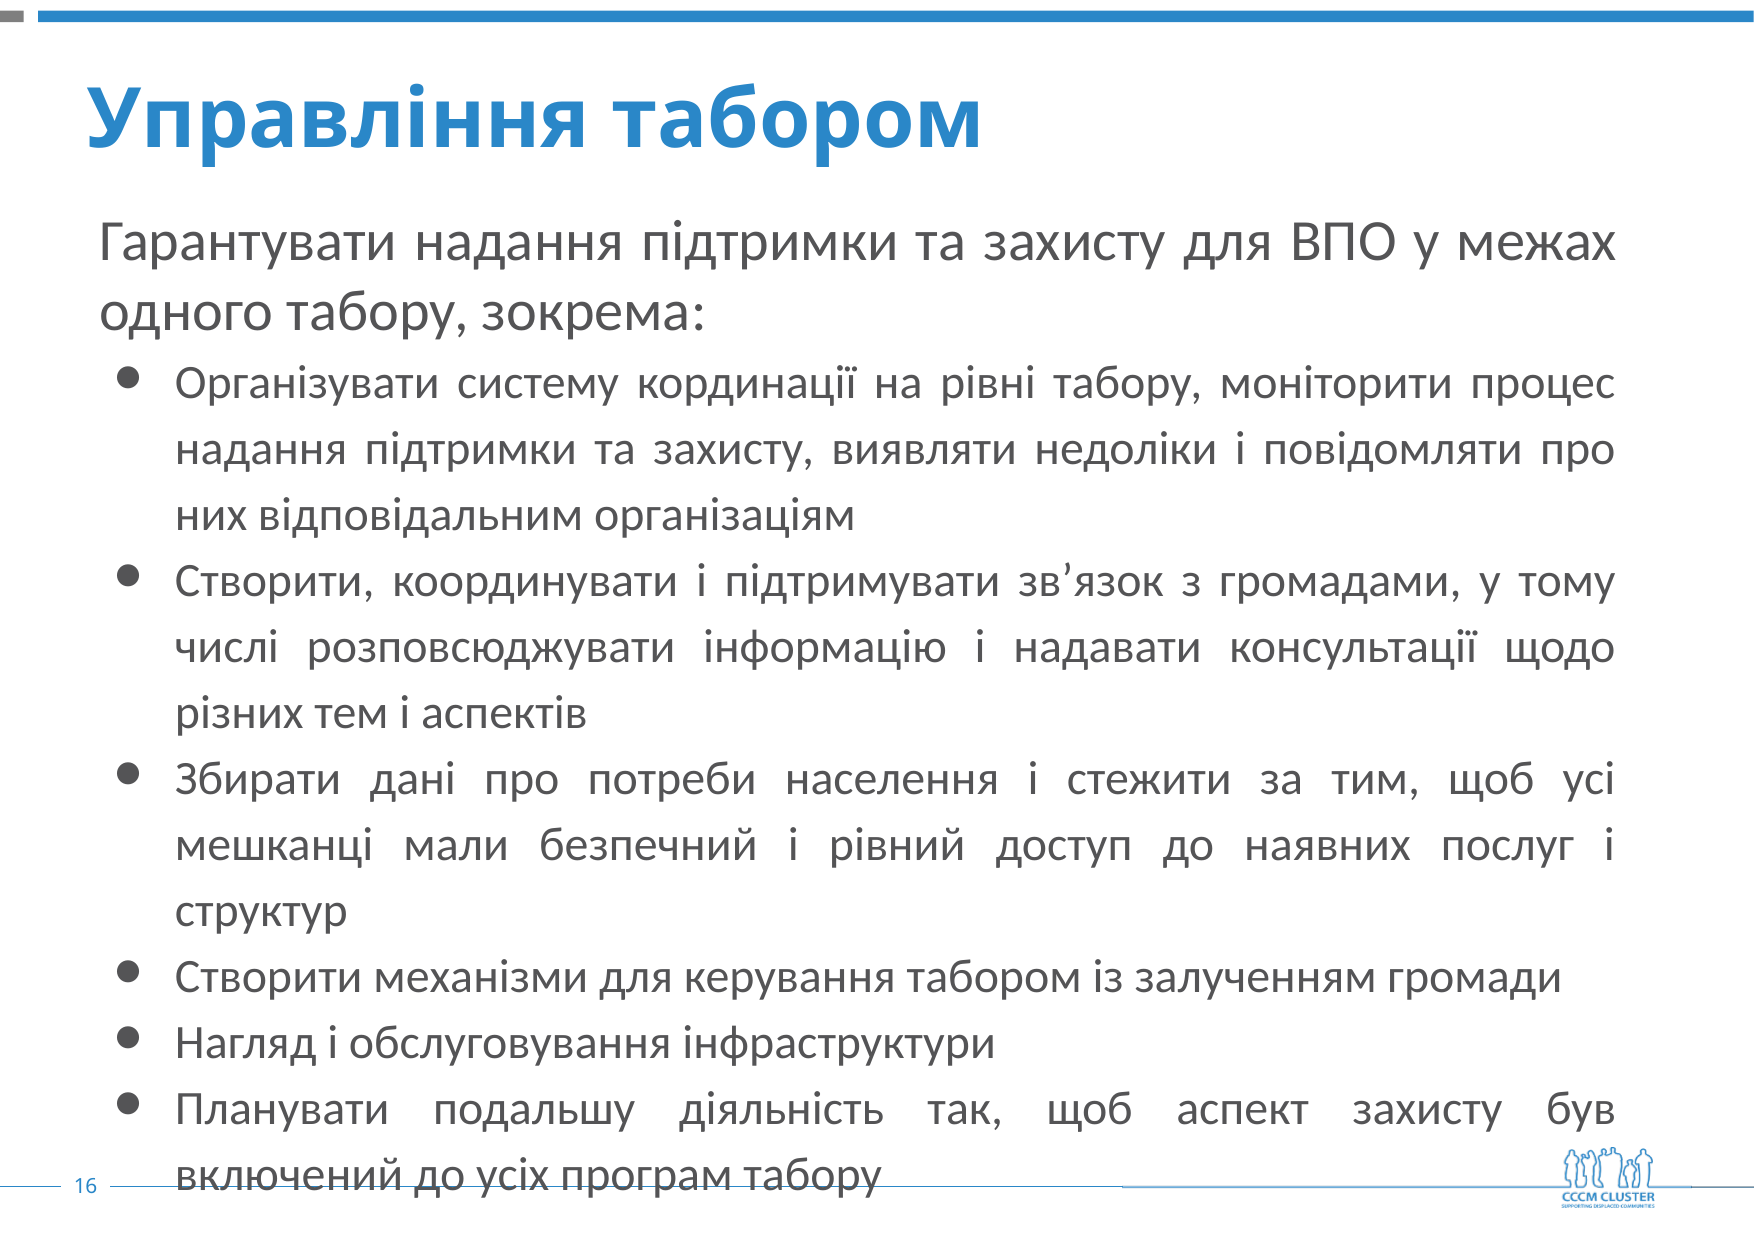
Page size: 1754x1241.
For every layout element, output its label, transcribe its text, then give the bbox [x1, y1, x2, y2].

picture [0, 1147, 1754, 1209]
text_box Управління табором [71, 57, 1728, 179]
text_box Гарантувати надання підтримки та захисту для ВПО у межах одного табору, зокрема: Організувати систему кординації на рівні табору, моніторити процес надання підтримки та захисту, виявляти недоліки і повідомляти про них відповідальним організаціям Створити, координувати і підтримувати зв’язок з громадами, у тому числі розповсюджувати інформацію і надавати консультації щодо різних тем і аспектів Збирати дані про потреби населення і стежити за тим, щоб усі мешканці мали безпечний і рівний доступ до наявних послуг і структур Створити механізми для керування табором із залученням громади Нагляд і обслуговування інфраструктури Планувати подальшу діяльність так, щоб аспект захисту був включений до усіх програм табору [85, 194, 1633, 1063]
